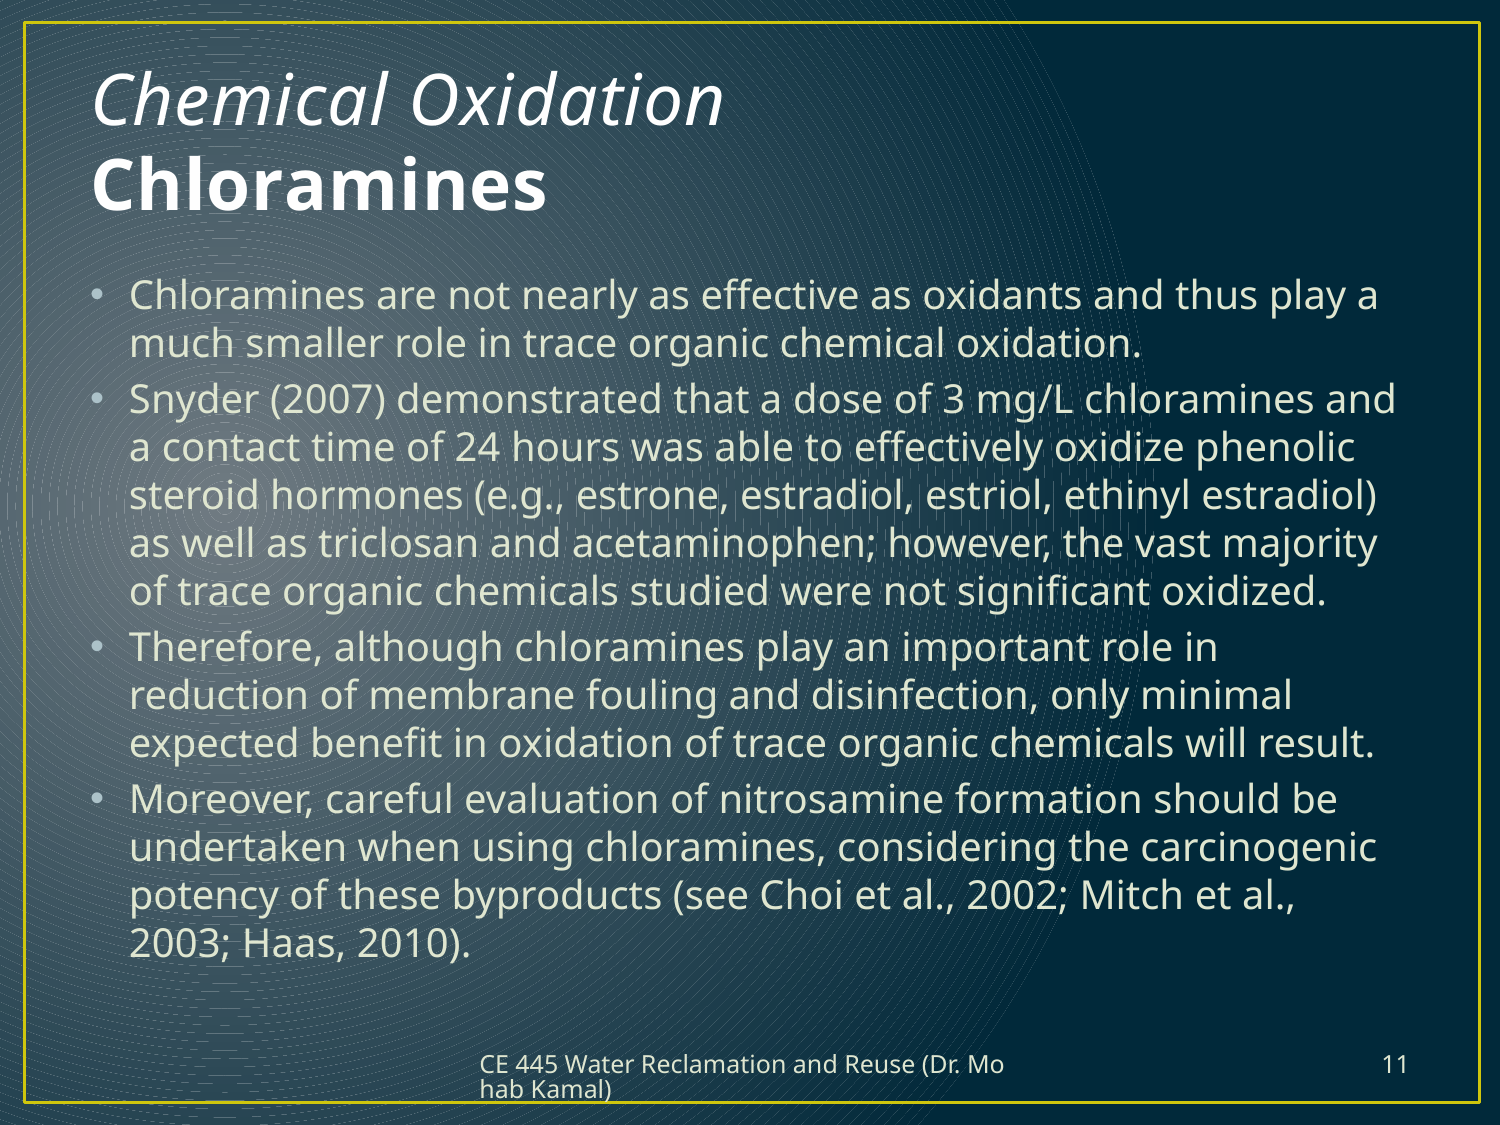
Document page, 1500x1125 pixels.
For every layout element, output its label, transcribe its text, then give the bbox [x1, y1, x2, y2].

slide_number 11 [1074, 1035, 1425, 1096]
list Chloramines are not nearly as effective as oxidants and thus play a much smaller role in trace organic chemical oxidation. Snyder (2007) demonstrated that a dose of 3 mg/L chloramines and a contact time of 24 hours was able to effectively oxidize phenolic steroid hormones (e.g., estrone, estradiol, estriol, ethinyl estradiol) as well as triclosan and acetaminophen; however, the vast majority of trace organic chemicals studied were not significant oxidized. Therefore, although chloramines play an important role in reduction of membrane fouling and disinfection, only minimal expected benefit in oxidation of trace organic chemicals will result. Moreover, careful evaluation of nitrosamine formation should be undertaken when using chloramines, considering the carcinogenic potency of these byproducts (see Choi et al., 2002; Mitch et al., 2003; Haas, 2010). [75, 262, 1425, 1005]
footer CE 445 Water Reclamation and Reuse (Dr. Mohab Kamal) [464, 1035, 1036, 1096]
title Chemical Oxidation Chloramines [75, 45, 1425, 233]
